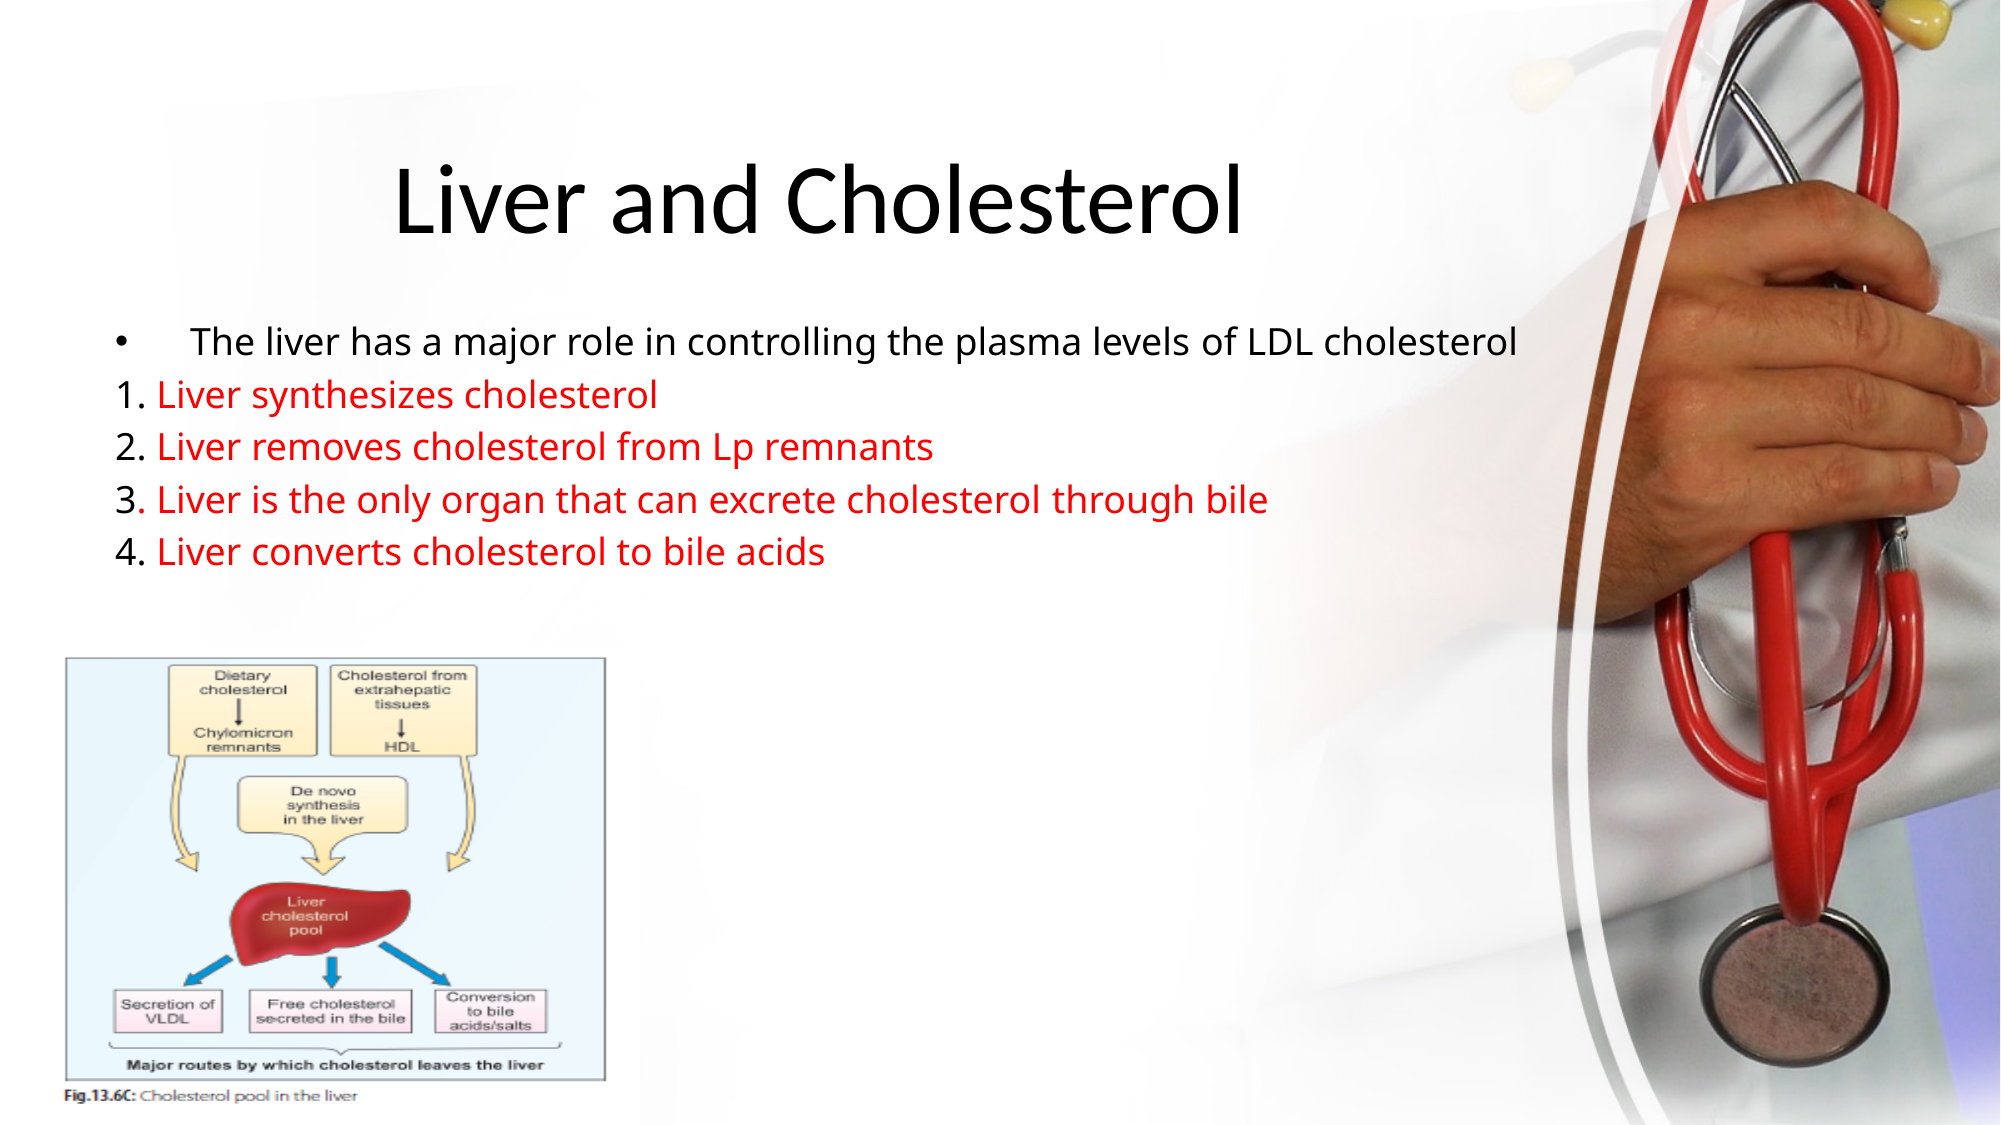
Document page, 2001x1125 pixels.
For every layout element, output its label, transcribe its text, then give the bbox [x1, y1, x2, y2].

title Liver and Cholesterol [99, 110, 1540, 278]
list The liver has a major role in controlling the plasma levels of LDL cholesterol 1. Liver synthesizes cholesterol 2. Liver removes cholesterol from Lp remnants 3. Liver is the only organ that can excrete cholesterol through bile 4. Liver converts cholesterol to bile acids [100, 310, 1537, 1043]
picture [0, 0, 2001, 1125]
